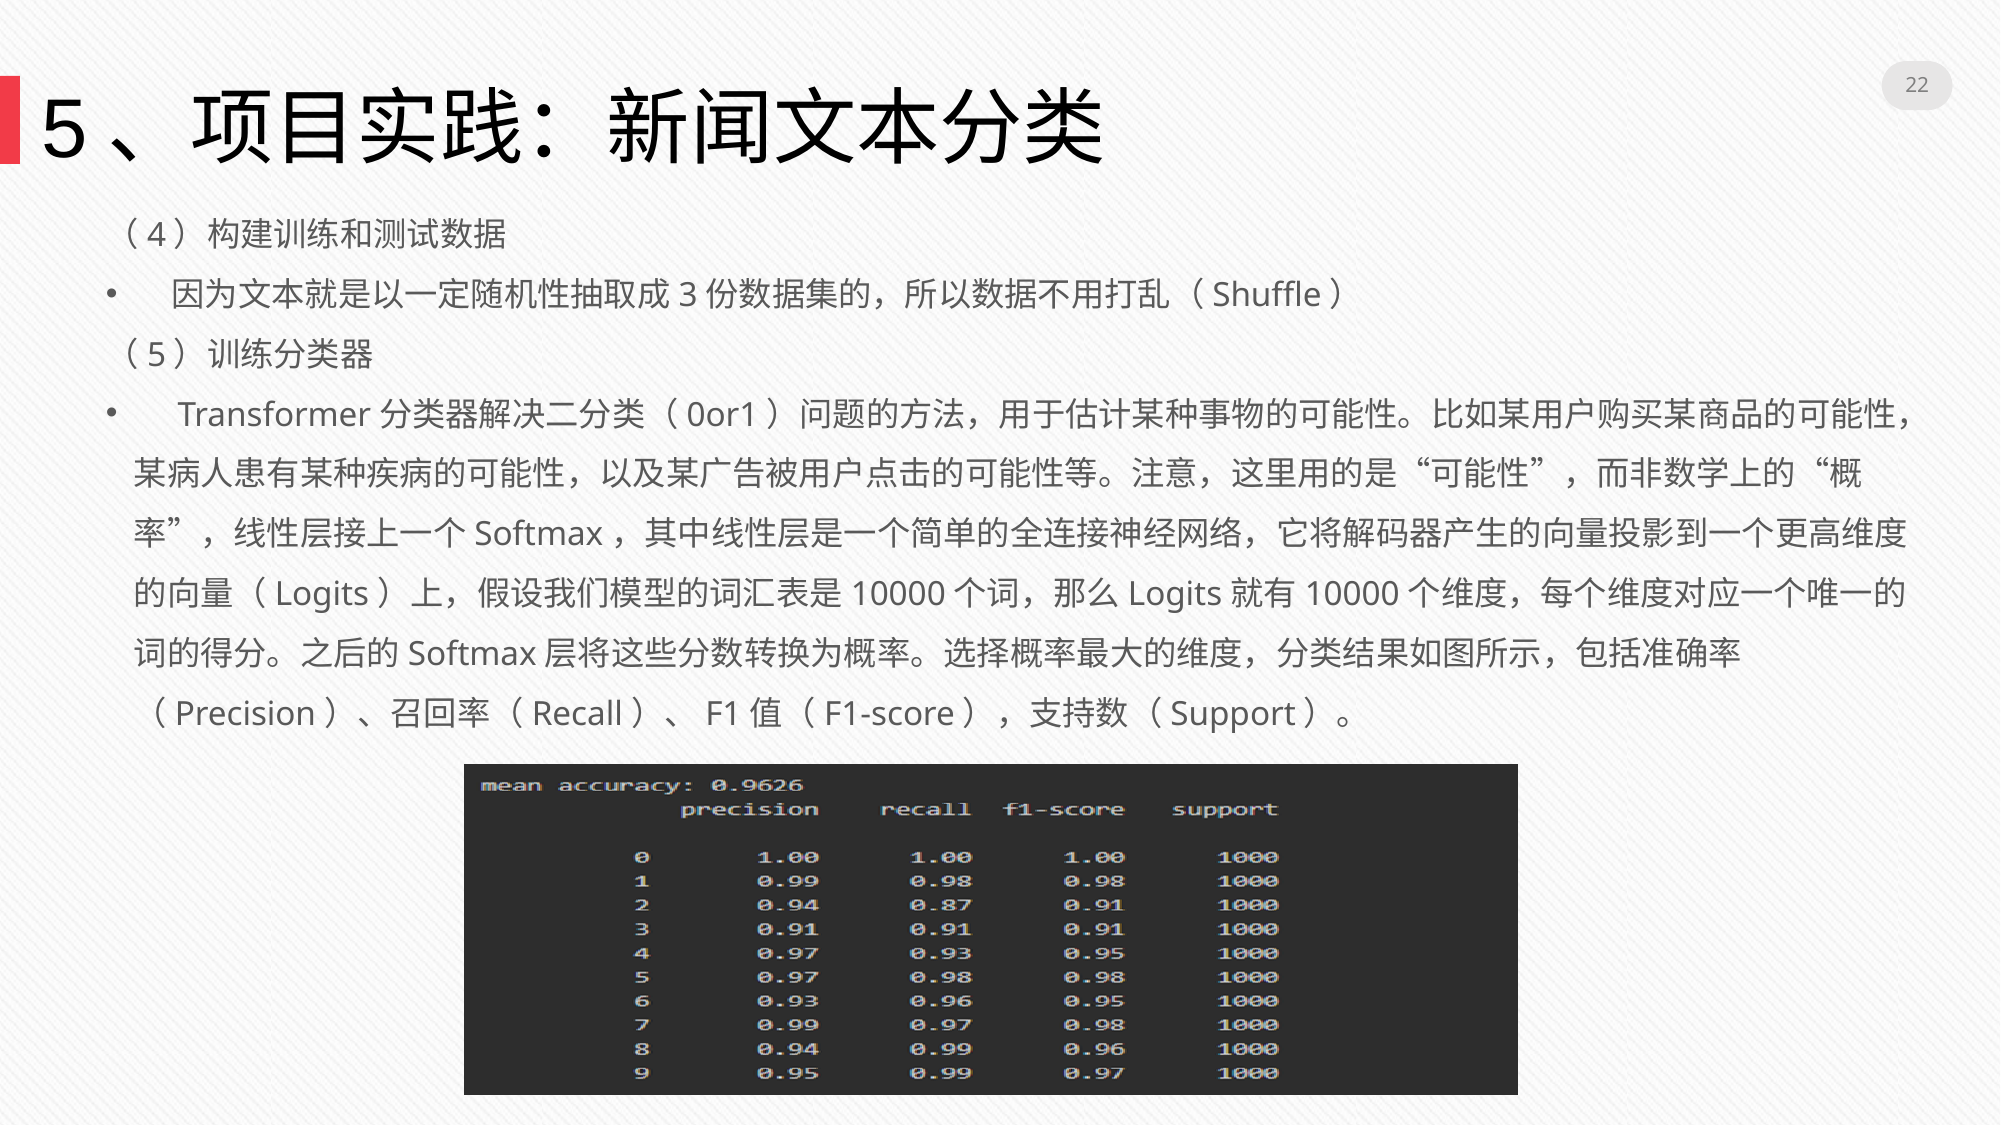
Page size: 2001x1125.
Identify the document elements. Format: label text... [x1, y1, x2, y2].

list 5、项目实践：新闻文本分类 [41, 75, 1836, 186]
text_box （4）构建训练和测试数据 因为文本就是以一定随机性抽取成3份数据集的，所以数据不用打乱（Shuffle） （5）训练分类器 Transformer分类器解决二分类（0or1）问题的方法，用于估计某种事物的可能性。比如某用户购买某商品的可能性，某病人患有某种疾病的可能性，以及某广告被用户点击的可能性等。注意，这里用的是“可能性”，而非数学上的“概率”，线性层接上一个Softmax，其中线性层是一个简单的全连接神经网络，它将解码器产生的向量投影到一个更高维度的向量（Logits）上，假设我们模型的词汇表是10000个词，那么Logits就有10000个维度，每个维度对应一个唯一的词的得分。之后的Softmax层将这些分数转换为概率。选择概率最大的维度，分类结果如图所示，包括准确率（Precision）、召回率（Recall）、F1值（F1-score），支持数（Support）。 [91, 185, 1934, 740]
slide_number 22 [1881, 53, 1953, 118]
picture [0, 0, 2001, 1125]
